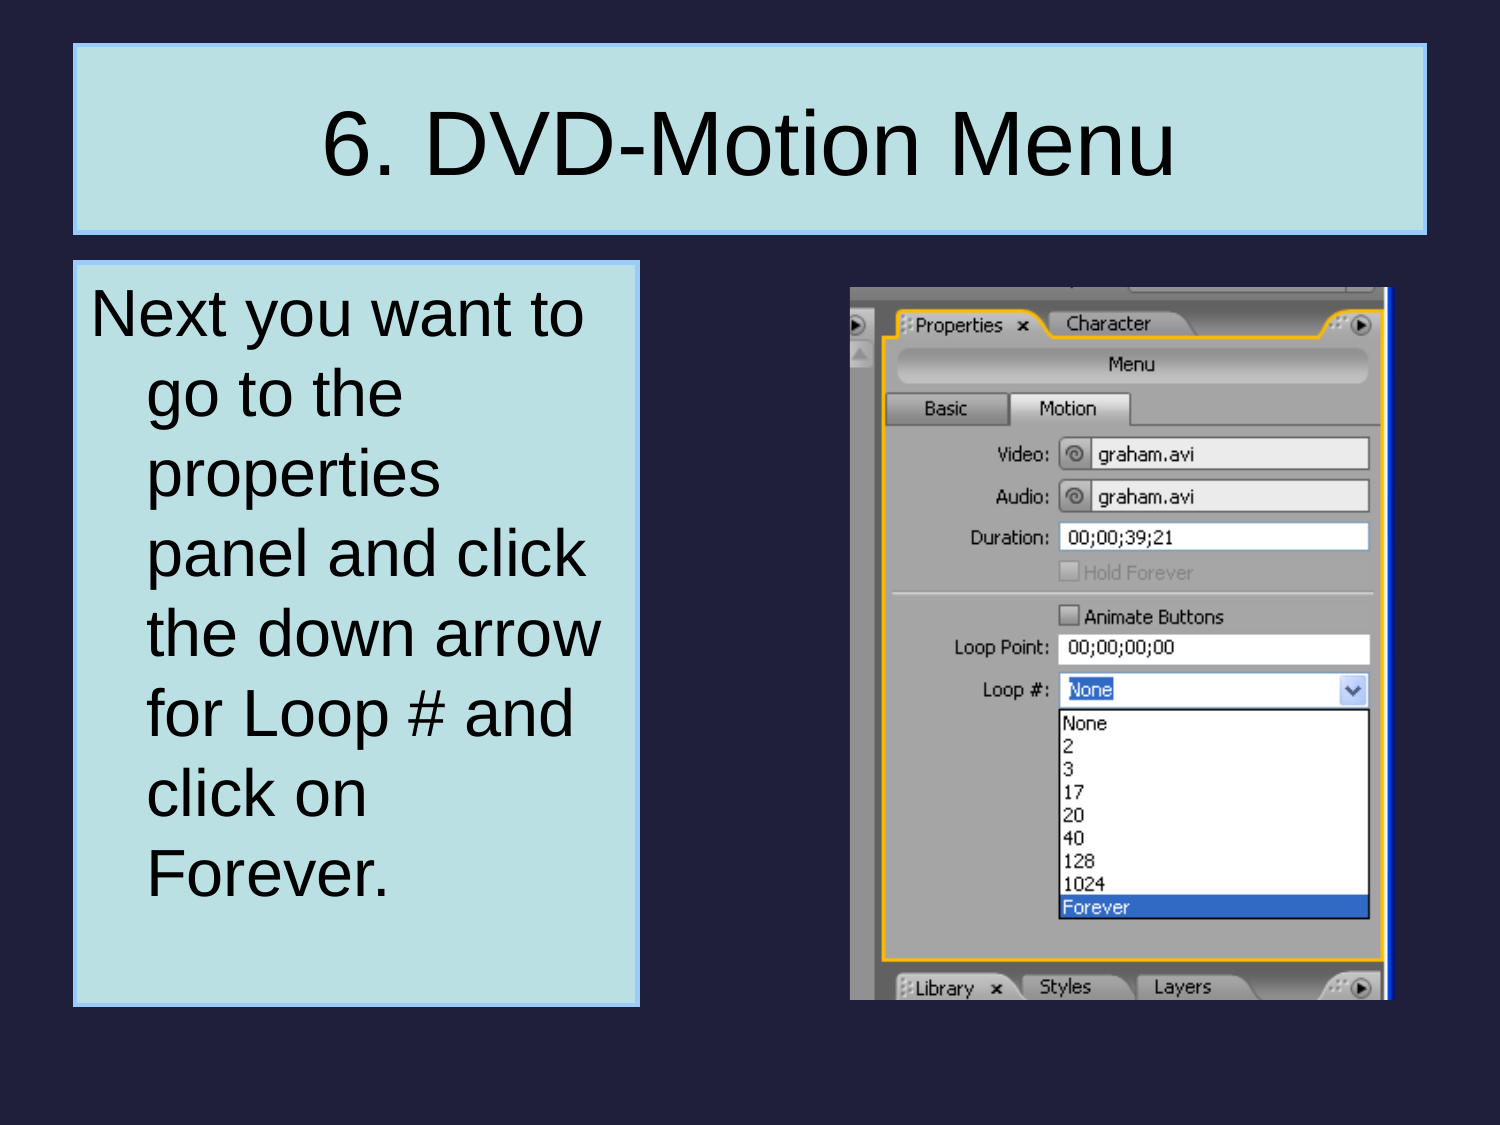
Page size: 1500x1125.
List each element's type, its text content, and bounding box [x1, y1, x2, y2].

picture [849, 287, 1395, 1001]
list Next you want to go to the properties panel and click the down arrow for Loop # and click on Forever. [74, 262, 638, 1006]
title 6. DVD-Motion Menu [74, 44, 1426, 233]
